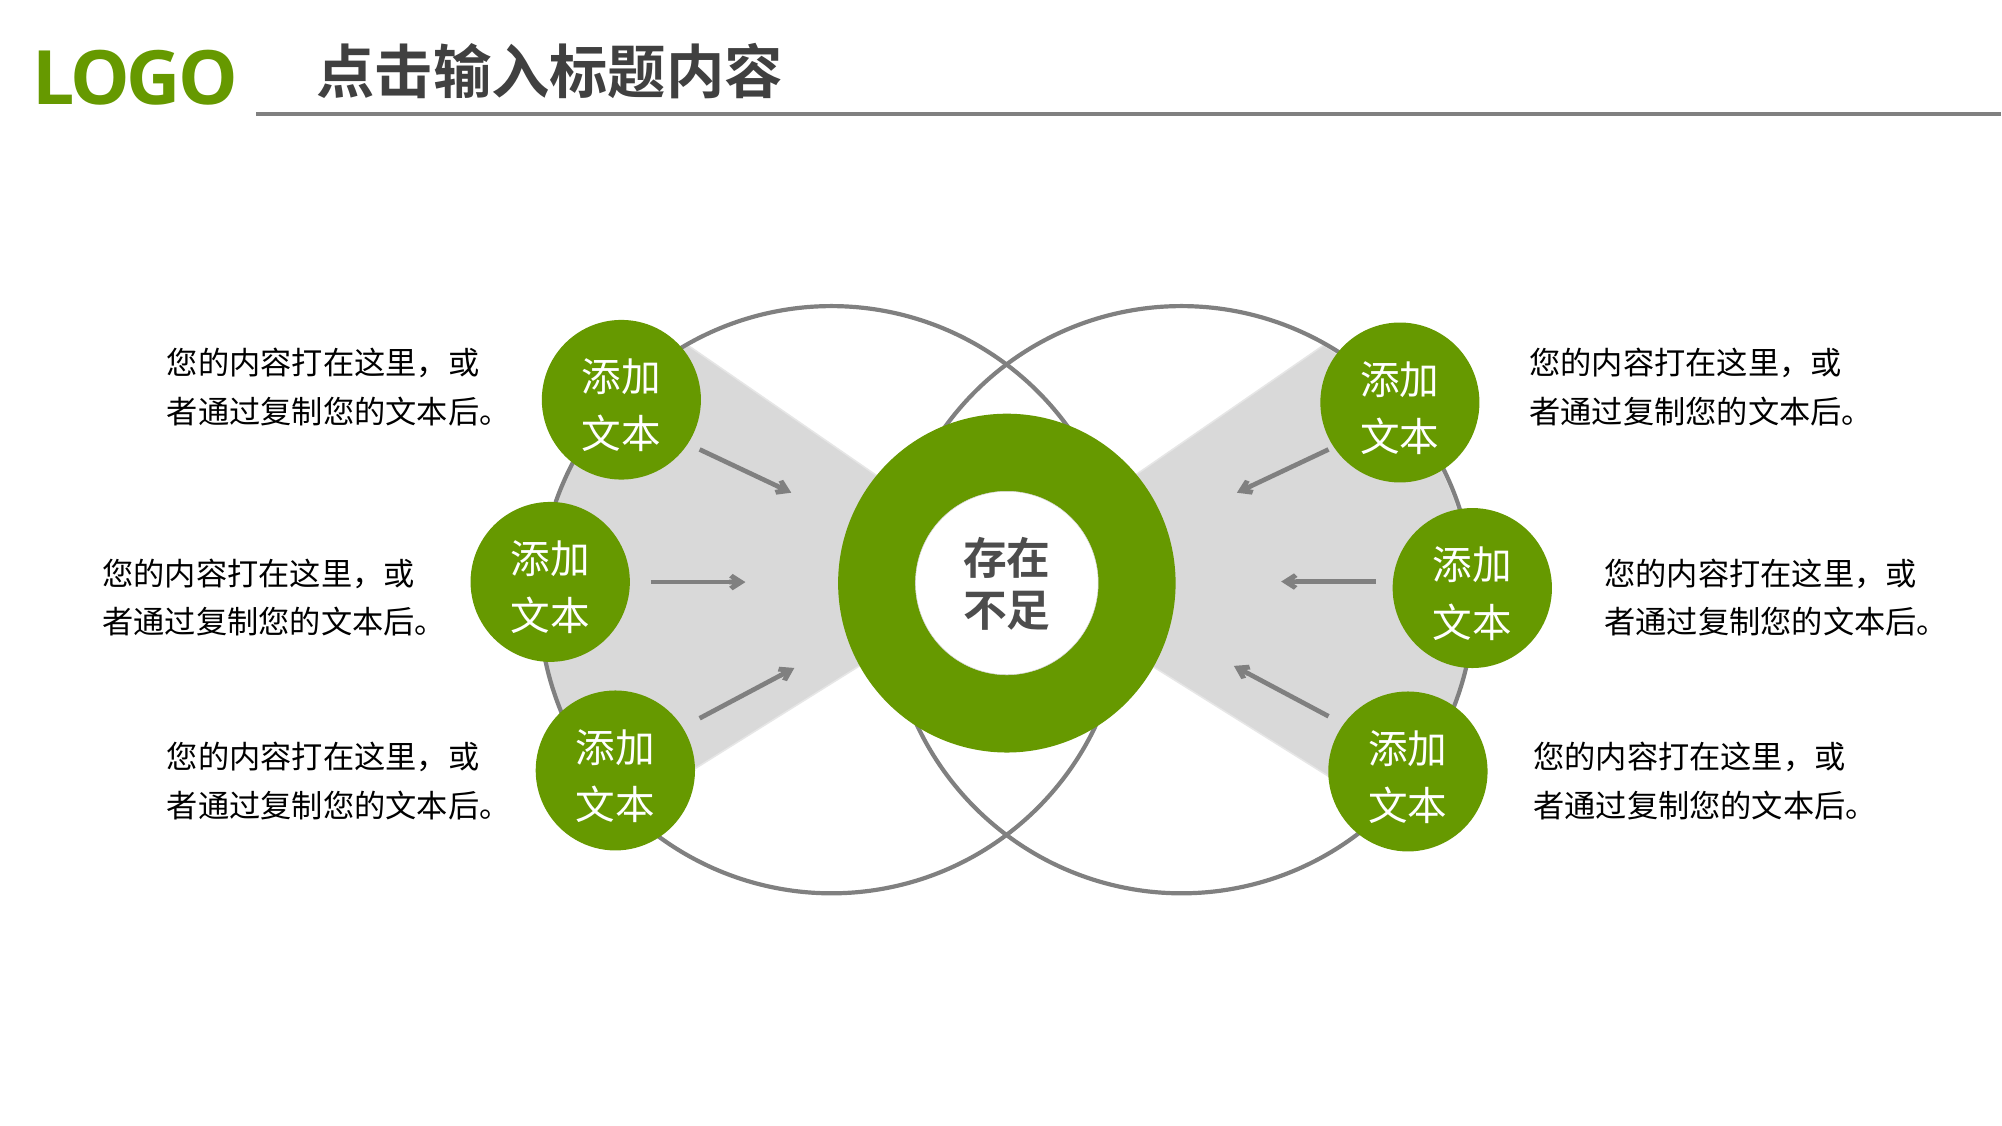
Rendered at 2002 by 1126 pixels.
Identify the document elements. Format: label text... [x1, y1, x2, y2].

text_box 添加文本 [541, 319, 701, 480]
text_box [545, 306, 1006, 894]
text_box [1236, 449, 1329, 493]
text_box 您的内容打在这里，或者通过复制您的文本后。 [1514, 324, 1859, 437]
text_box 点击输入标题内容 [279, 27, 820, 113]
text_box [837, 413, 1176, 753]
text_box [699, 667, 795, 719]
text_box 您的内容打在这里，或者通过复制您的文本后。 [152, 718, 497, 831]
text_box 您的内容打在这里，或者通过复制您的文本后。 [152, 324, 501, 437]
text_box 您的内容打在这里，或者通过复制您的文本后。 [1518, 718, 1863, 831]
text_box 添加文本 [470, 501, 630, 662]
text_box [1233, 665, 1329, 717]
text_box 您的内容打在这里，或者通过复制您的文本后。 [87, 535, 432, 648]
text_box 添加文本 [1328, 691, 1488, 852]
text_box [699, 449, 792, 493]
text_box 添加文本 [535, 690, 696, 851]
text_box 添加文本 [1320, 322, 1480, 483]
text_box 添加文本 [1392, 508, 1552, 669]
text_box 您的内容打在这里，或者通过复制您的文本后。 [1589, 535, 1934, 648]
text_box [936, 306, 1467, 894]
